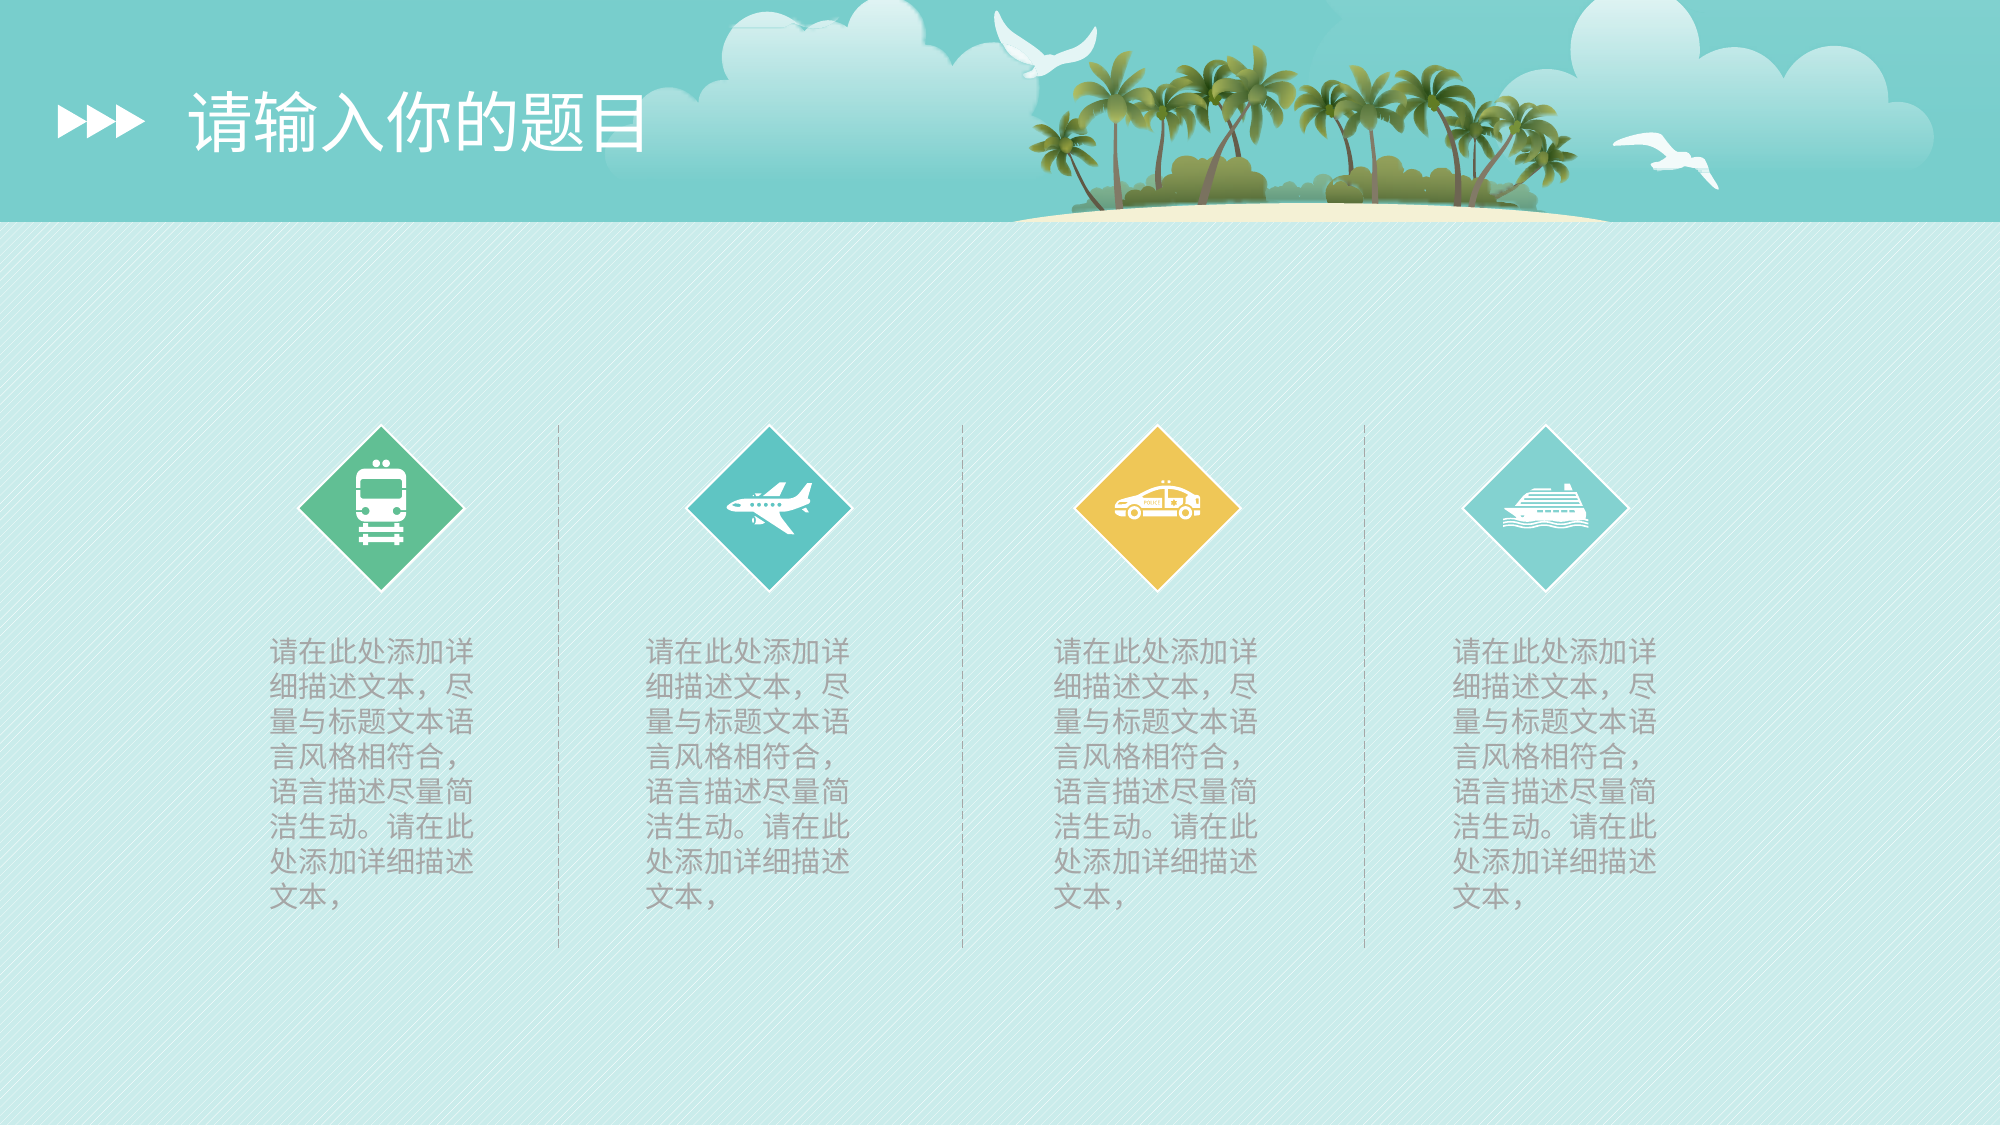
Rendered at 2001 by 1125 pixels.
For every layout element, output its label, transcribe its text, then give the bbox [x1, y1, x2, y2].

text_box 请在此处添加详细描述文本，尽量与标题文本语言风格相符合，语言描述尽量简洁生动。请在此处添加详细描述文本， [1039, 626, 1292, 921]
text_box 请在此处添加详细描述文本，尽量与标题文本语言风格相符合，语言描述尽量简洁生动。请在此处添加详细描述文本， [630, 626, 883, 921]
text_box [1074, 424, 1241, 592]
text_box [1462, 424, 1630, 592]
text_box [297, 424, 465, 592]
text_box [686, 424, 853, 592]
text_box 请在此处添加详细描述文本，尽量与标题文本语言风格相符合，语言描述尽量简洁生动。请在此处添加详细描述文本， [1437, 626, 1690, 921]
text_box 请在此处添加详细描述文本，尽量与标题文本语言风格相符合，语言描述尽量简洁生动。请在此处添加详细描述文本， [255, 626, 508, 921]
